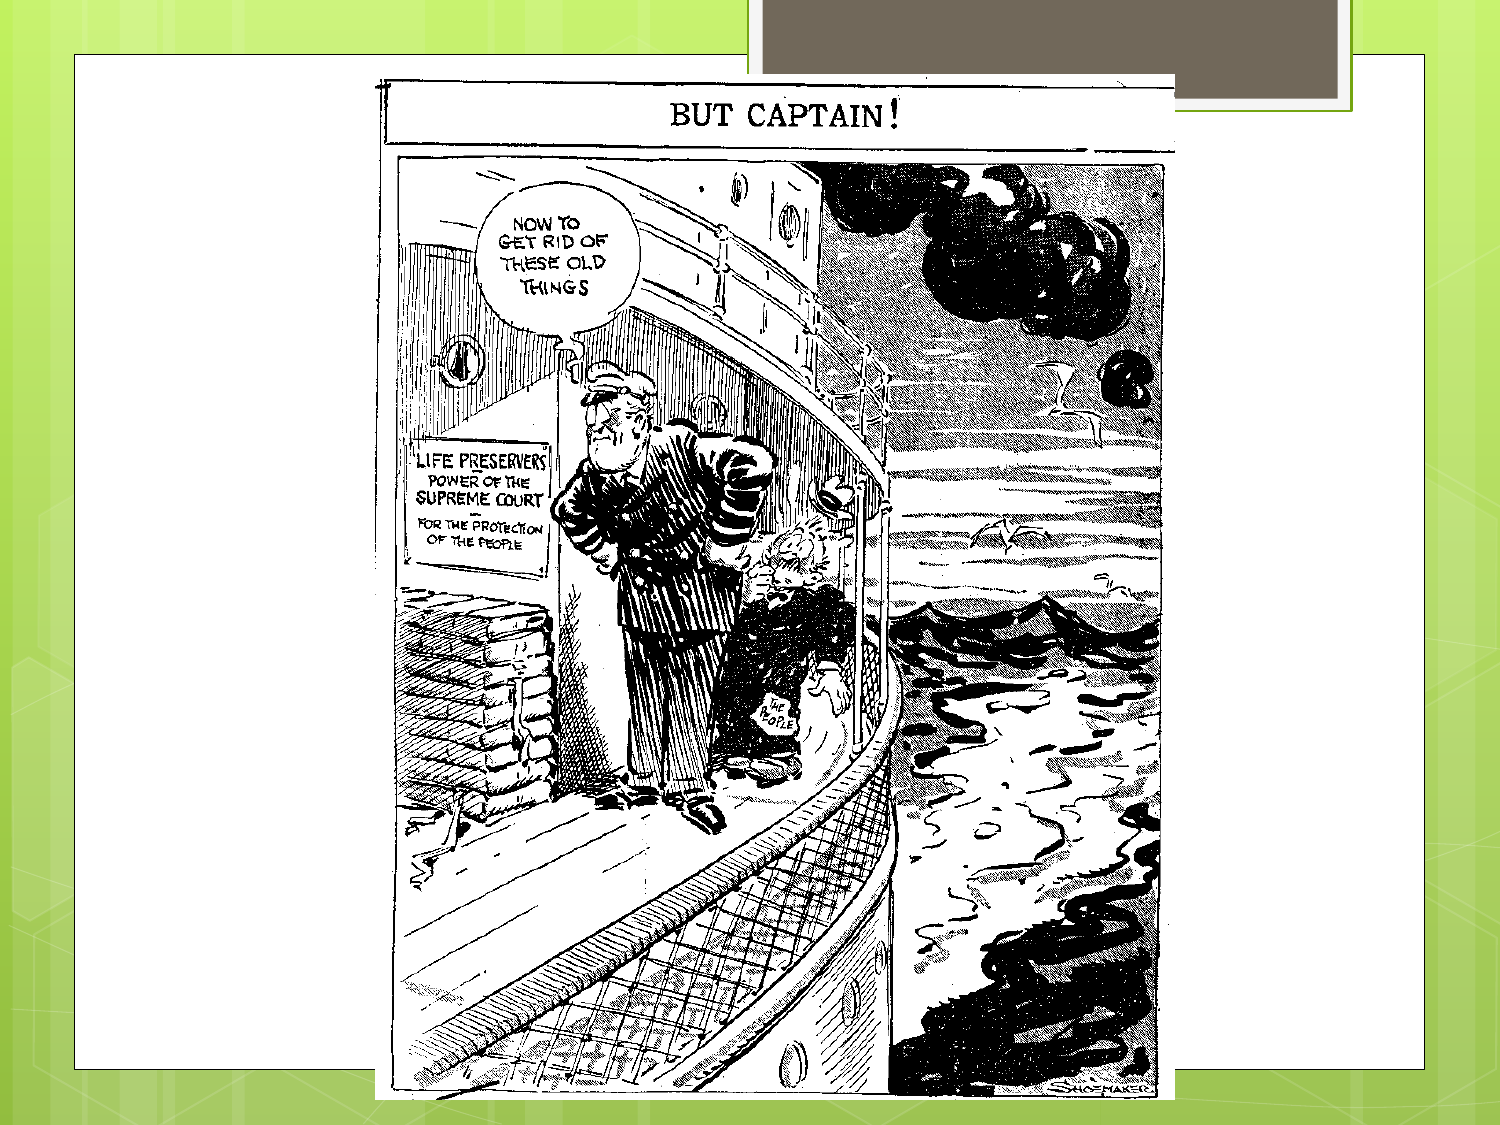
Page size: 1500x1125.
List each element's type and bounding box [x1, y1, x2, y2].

picture [374, 74, 1175, 1100]
